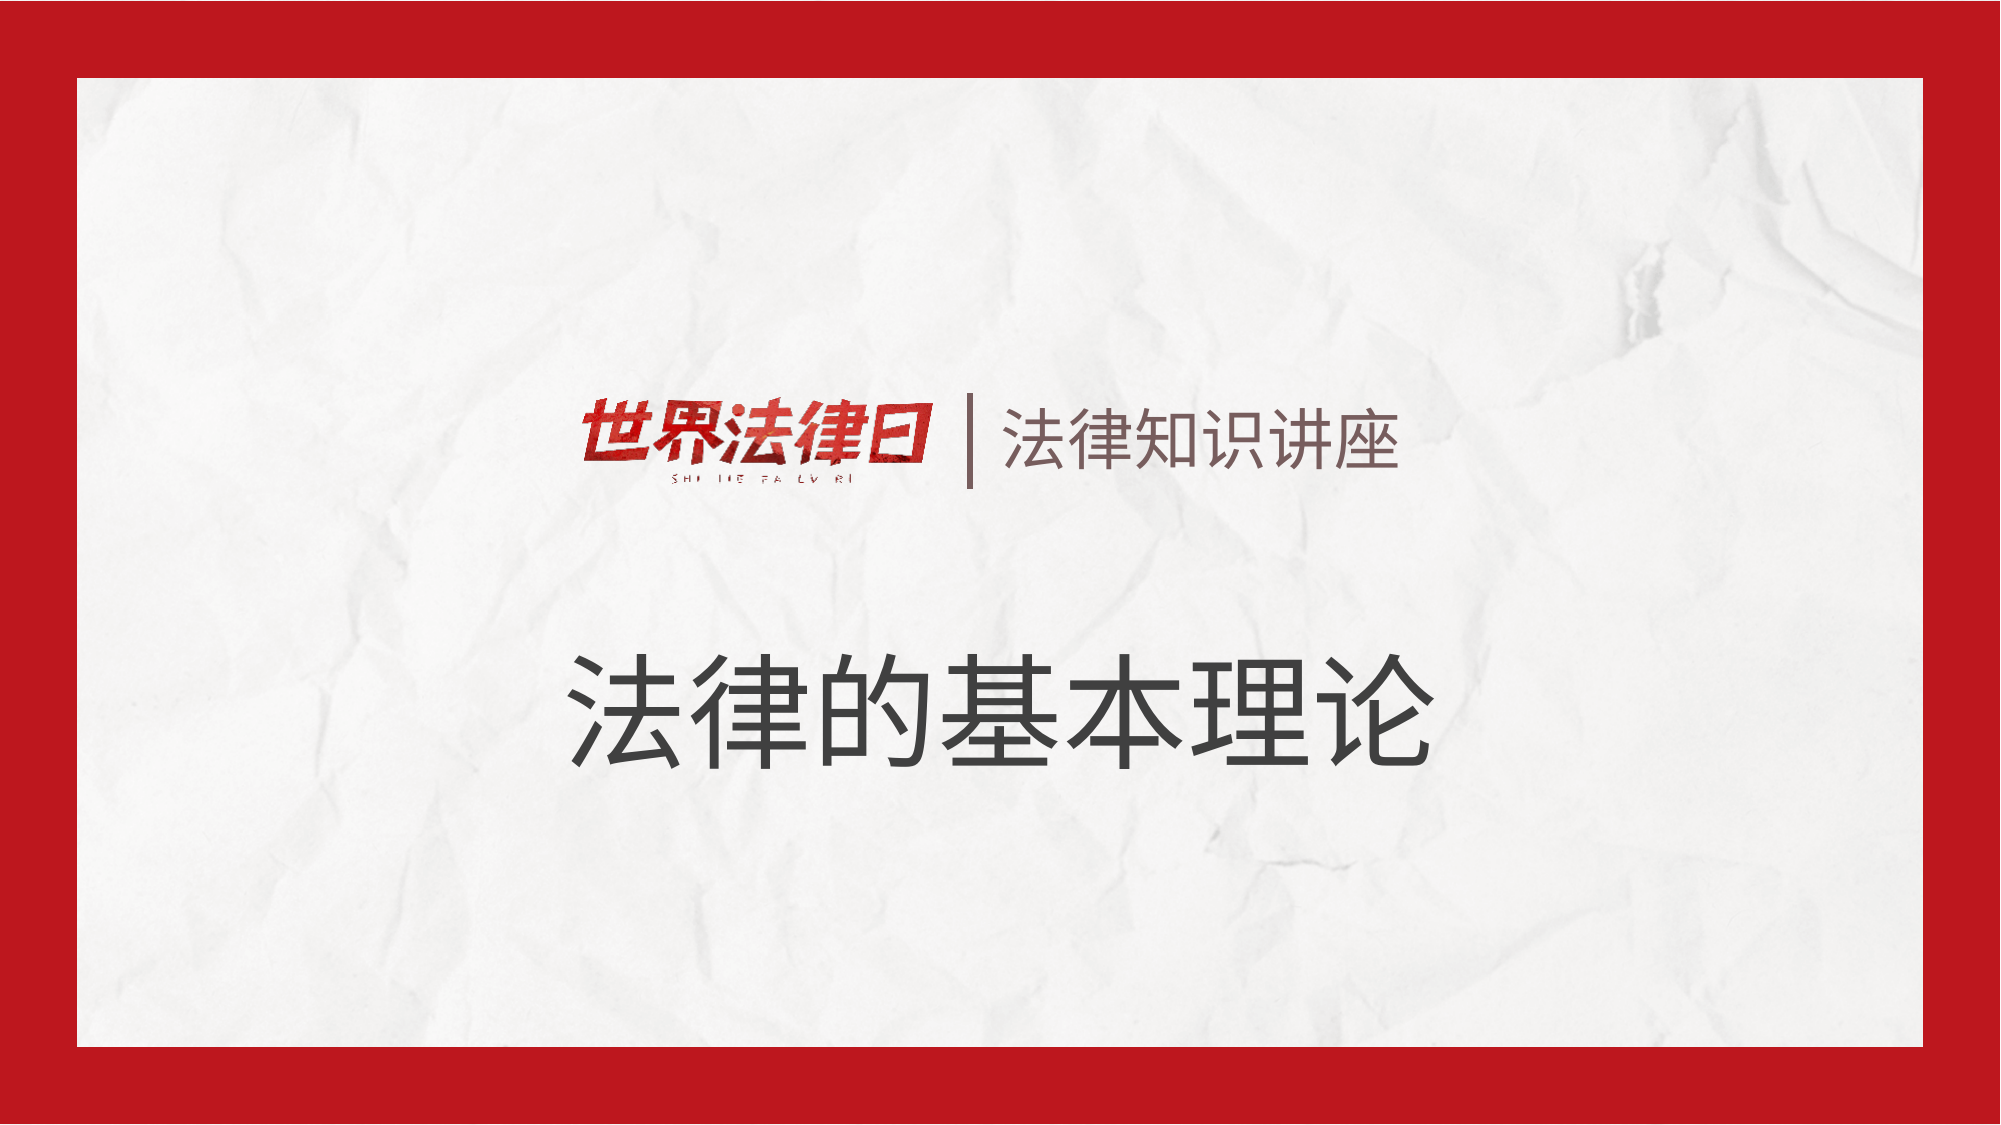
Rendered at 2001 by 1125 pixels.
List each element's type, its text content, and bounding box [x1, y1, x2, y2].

text_box [38, 38, 1962, 1087]
text_box [0, 0, 2000, 1125]
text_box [582, 390, 1418, 489]
text_box 法律的基本理论 [449, 627, 1551, 793]
